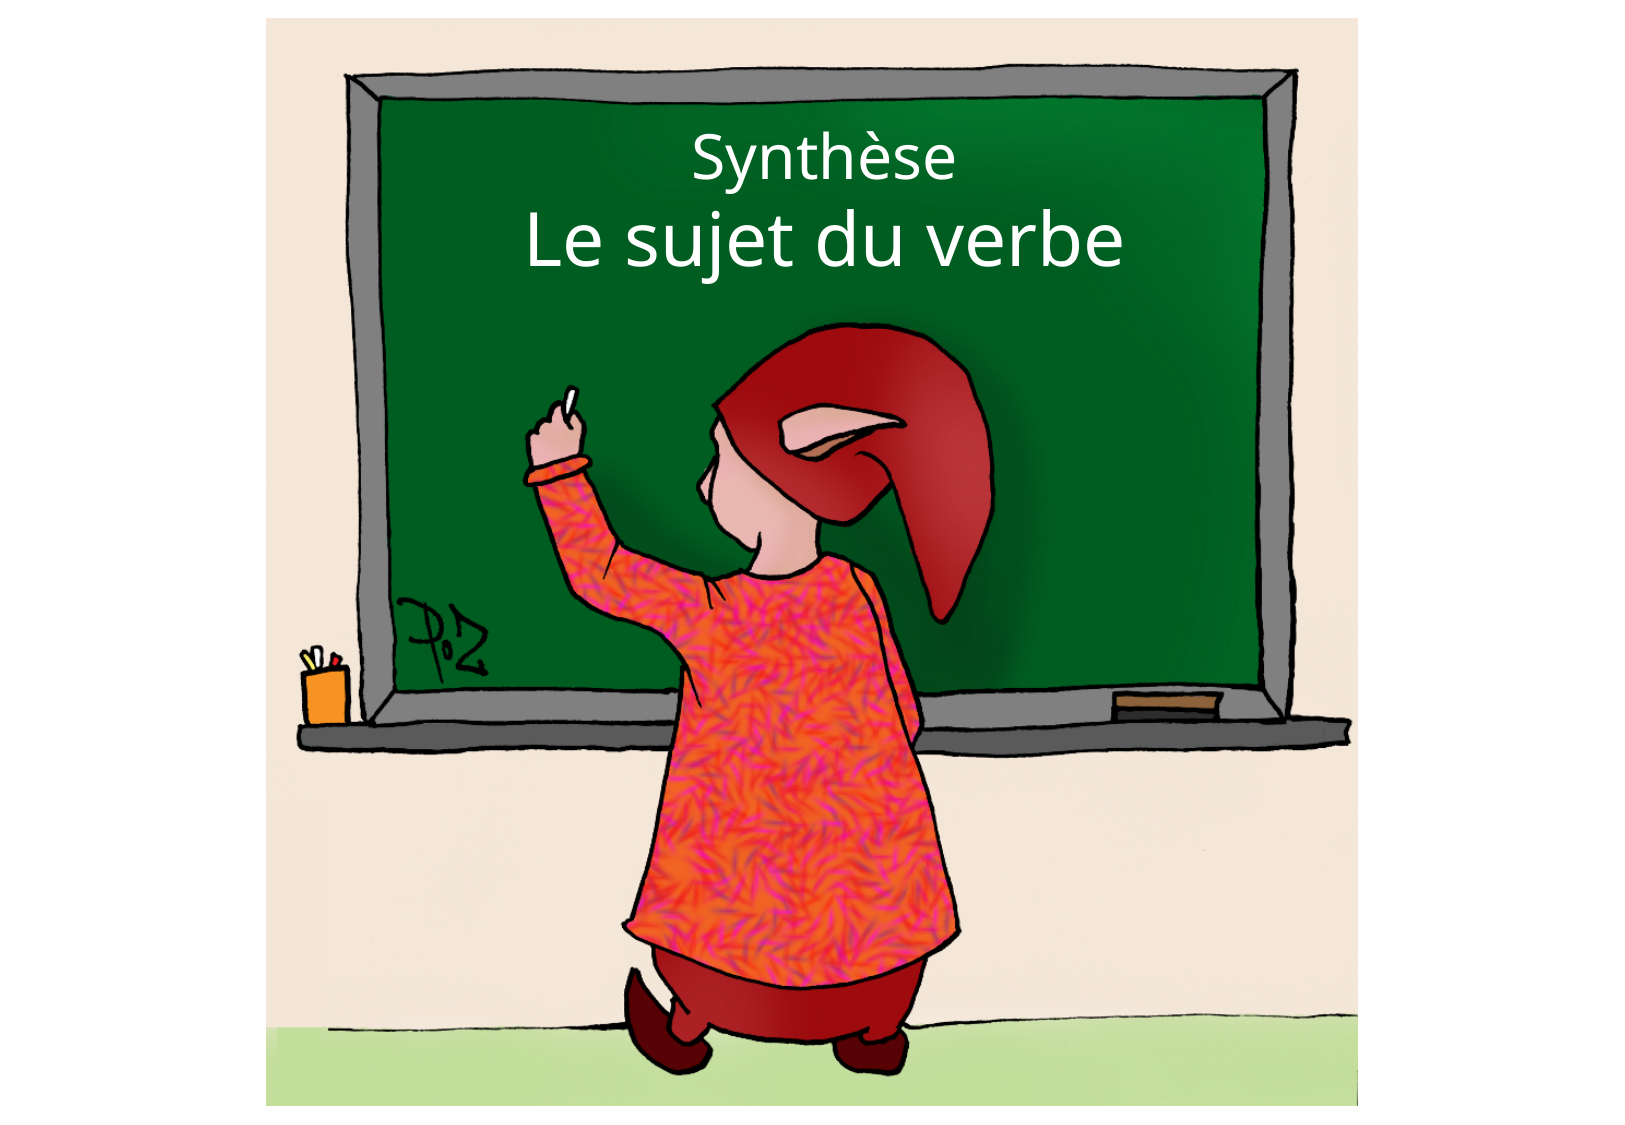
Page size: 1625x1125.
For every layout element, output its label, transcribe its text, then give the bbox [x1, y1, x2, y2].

text_box Synthèse Le sujet du verbe [377, 101, 1273, 297]
picture [266, 18, 1358, 1106]
